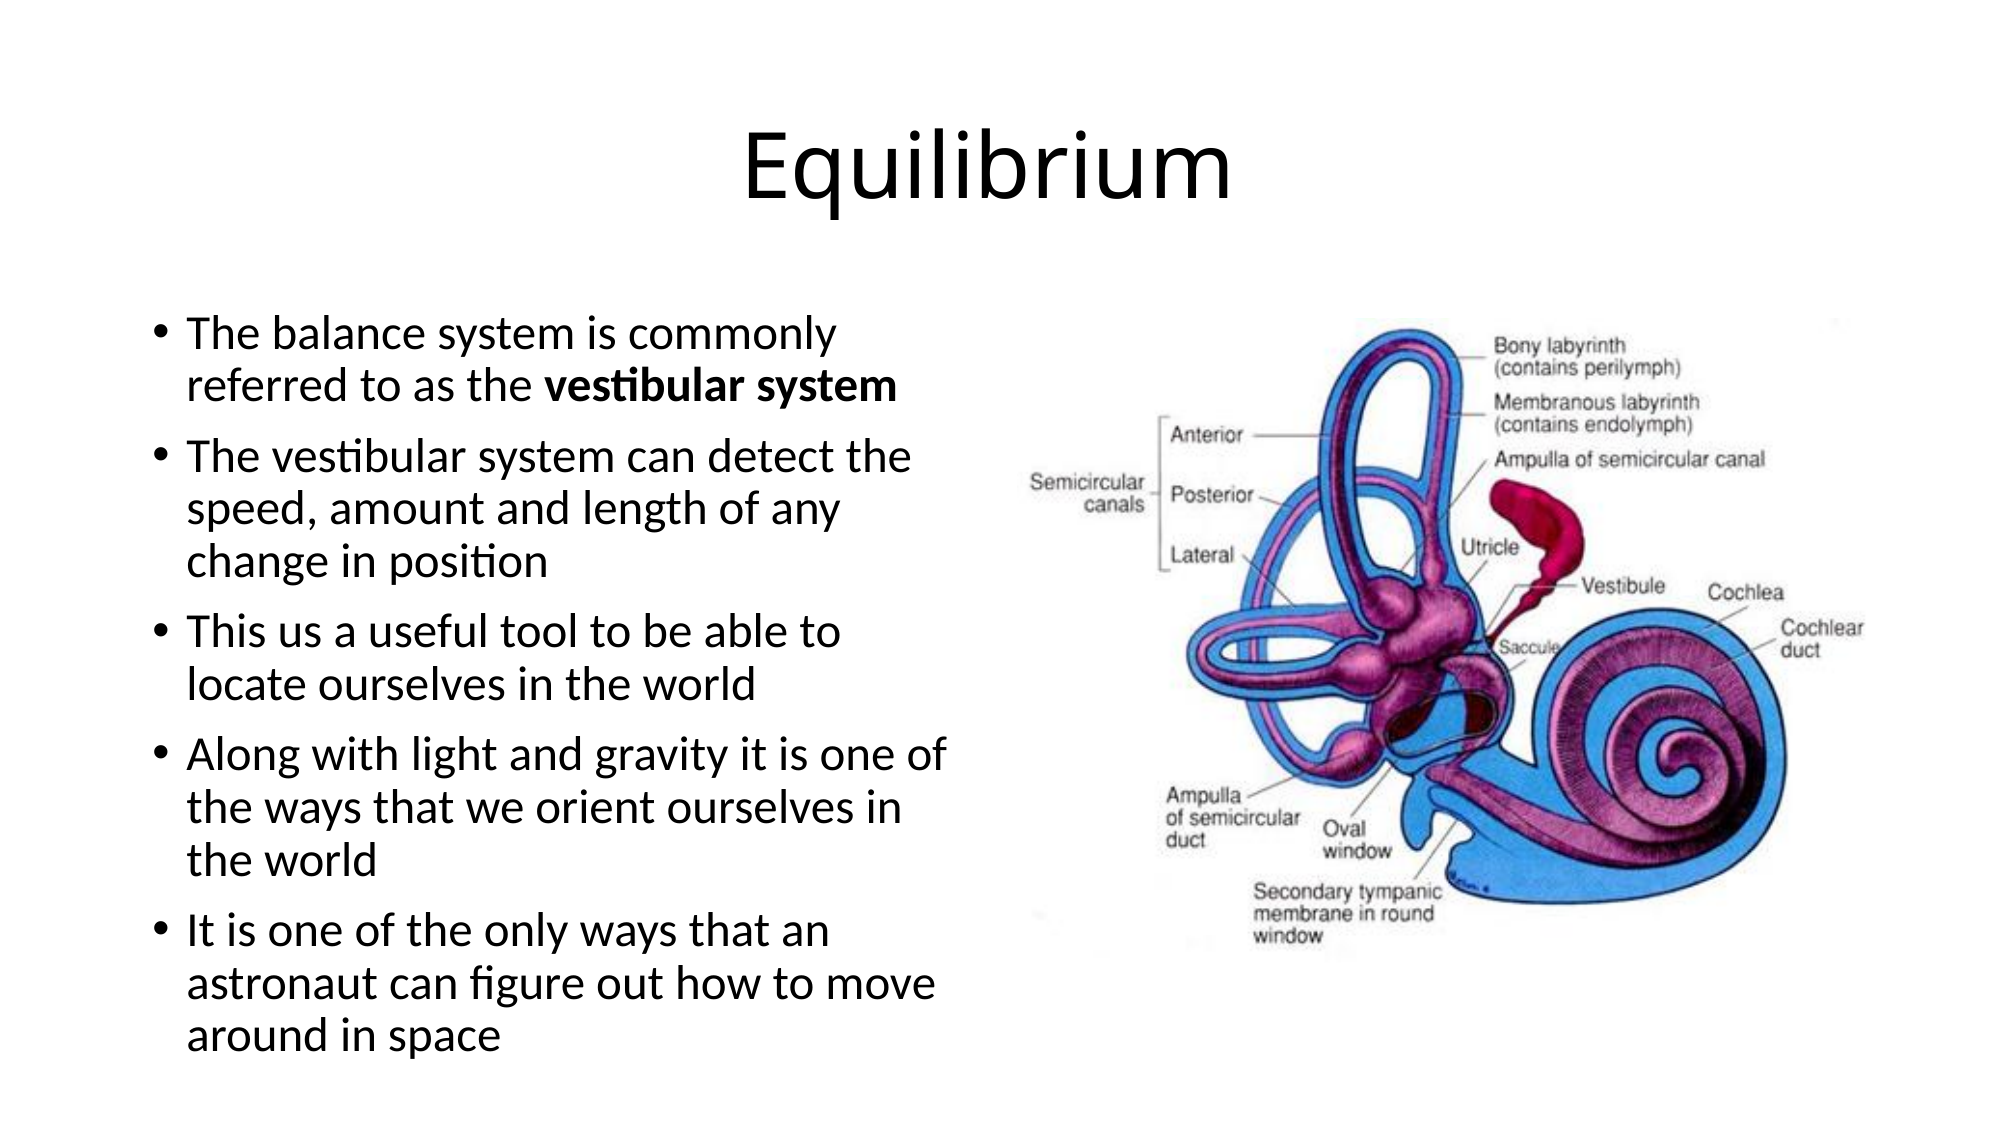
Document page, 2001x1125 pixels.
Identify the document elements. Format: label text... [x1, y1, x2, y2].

list The balance system is commonly referred to as the vestibular system The vestibular system can detect the speed, amount and length of any change in position This us a useful tool to be able to locate ourselves in the world Along with light and gravity it is one of the ways that we orient ourselves in the world It is one of the only ways that an astronaut can figure out how to move around in space [137, 299, 988, 1075]
picture [1017, 318, 1877, 963]
title Equilibrium [137, 59, 1863, 278]
